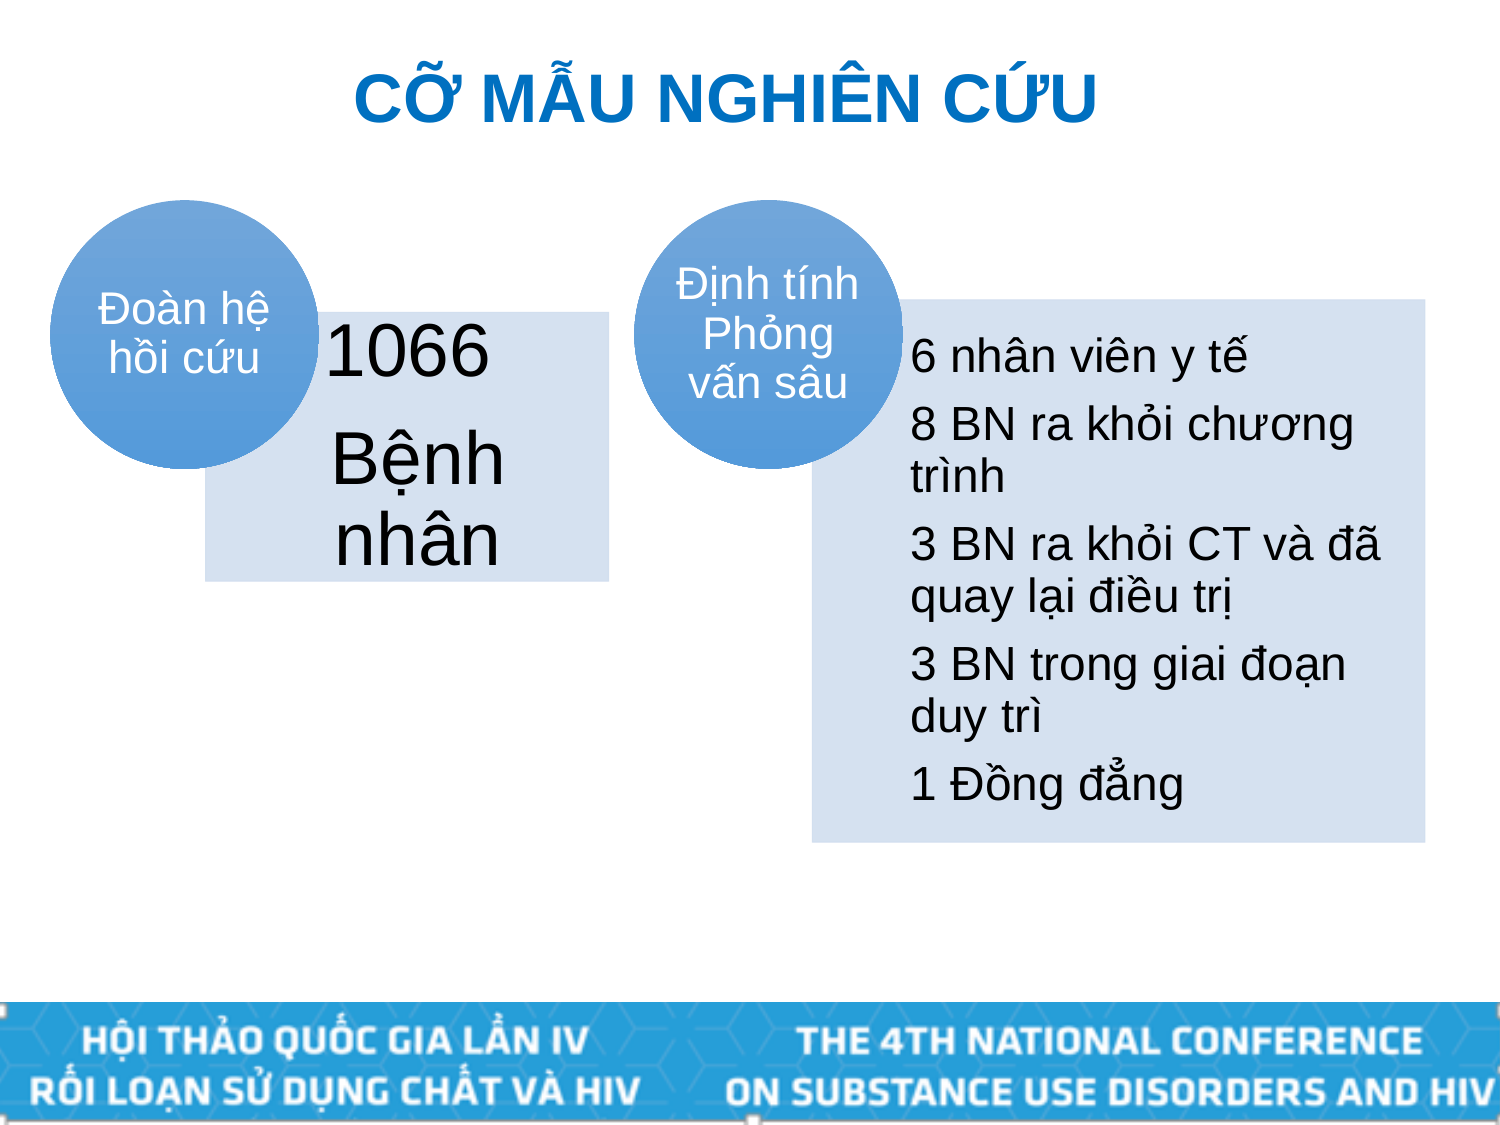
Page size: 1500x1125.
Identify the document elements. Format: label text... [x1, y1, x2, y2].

picture [0, 1002, 1500, 1125]
title CỠ MẪU NGHIÊN CỨU [51, 50, 1402, 150]
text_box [99, 199, 1500, 851]
